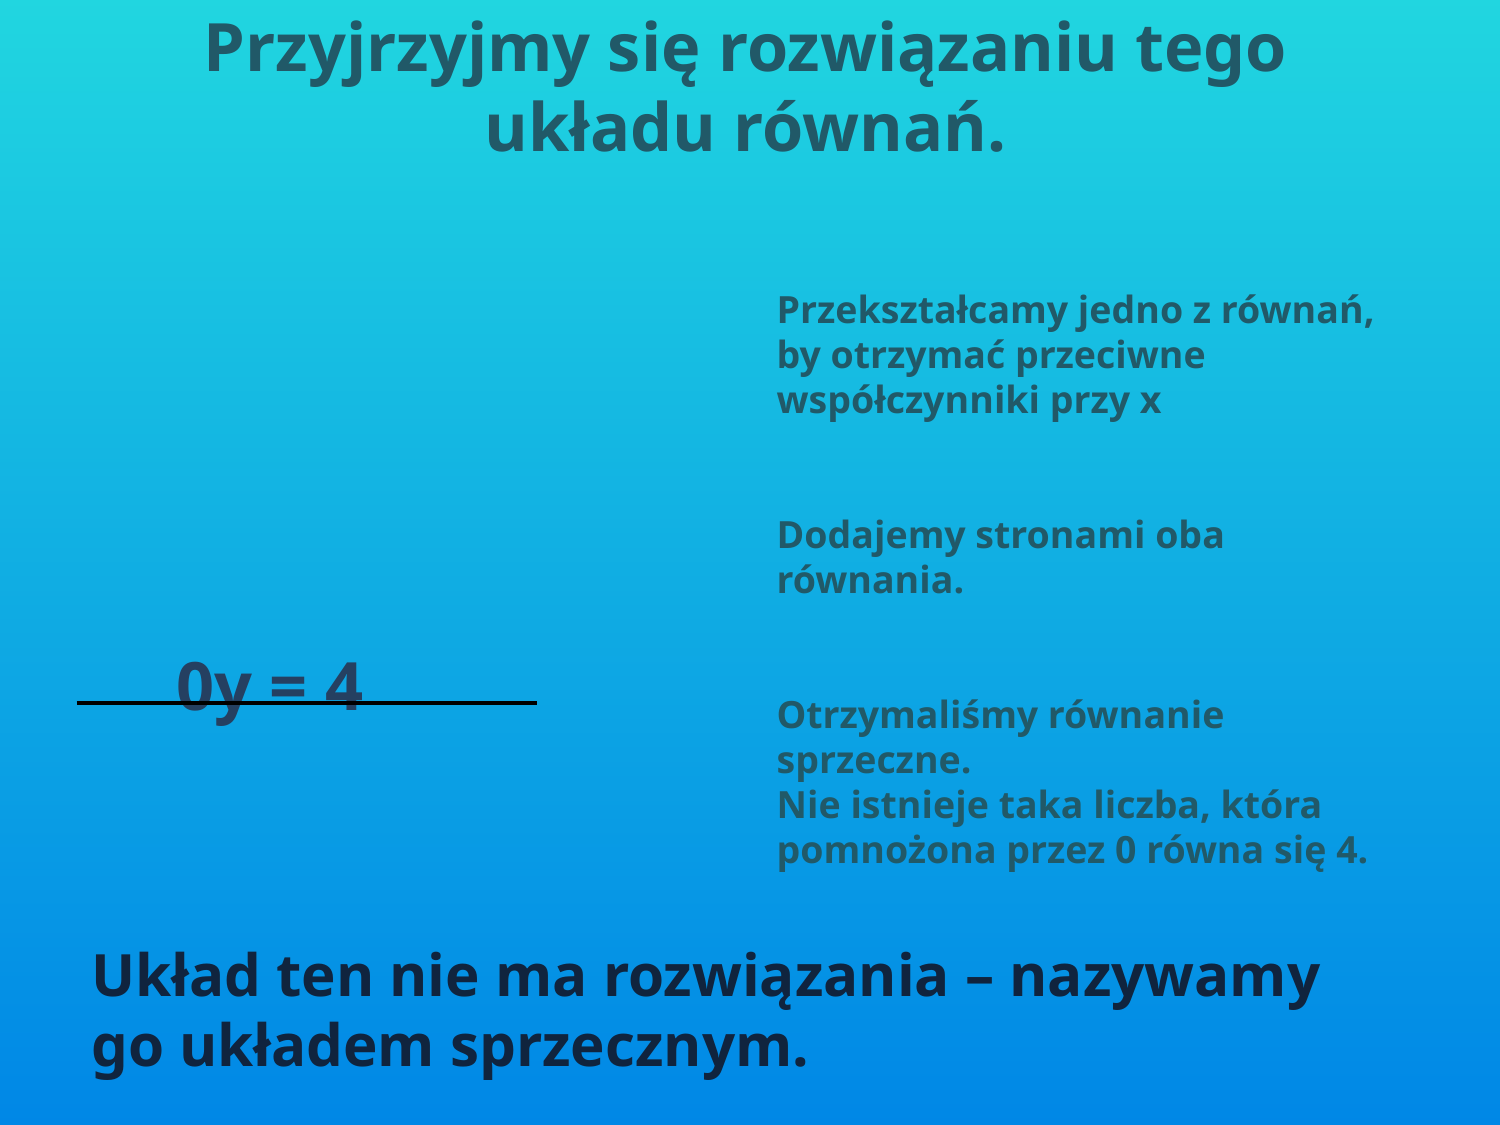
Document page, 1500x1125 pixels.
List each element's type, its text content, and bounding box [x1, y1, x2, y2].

title Przyjrzyjmy się rozwiązaniu tego układu równań. [70, 30, 1421, 219]
text_box Układ ten nie ma rozwiązania – nazywamy go układem sprzecznym. [76, 930, 1400, 1085]
text_box Przekształcamy jedno z równań, by otrzymać przeciwne współczynniki przy x Dodajemy stronami oba równania. Otrzymaliśmy równanie sprzeczne. Nie istnieje taka liczba, która pomnożona przez 0 równa się 4. [761, 278, 1400, 879]
